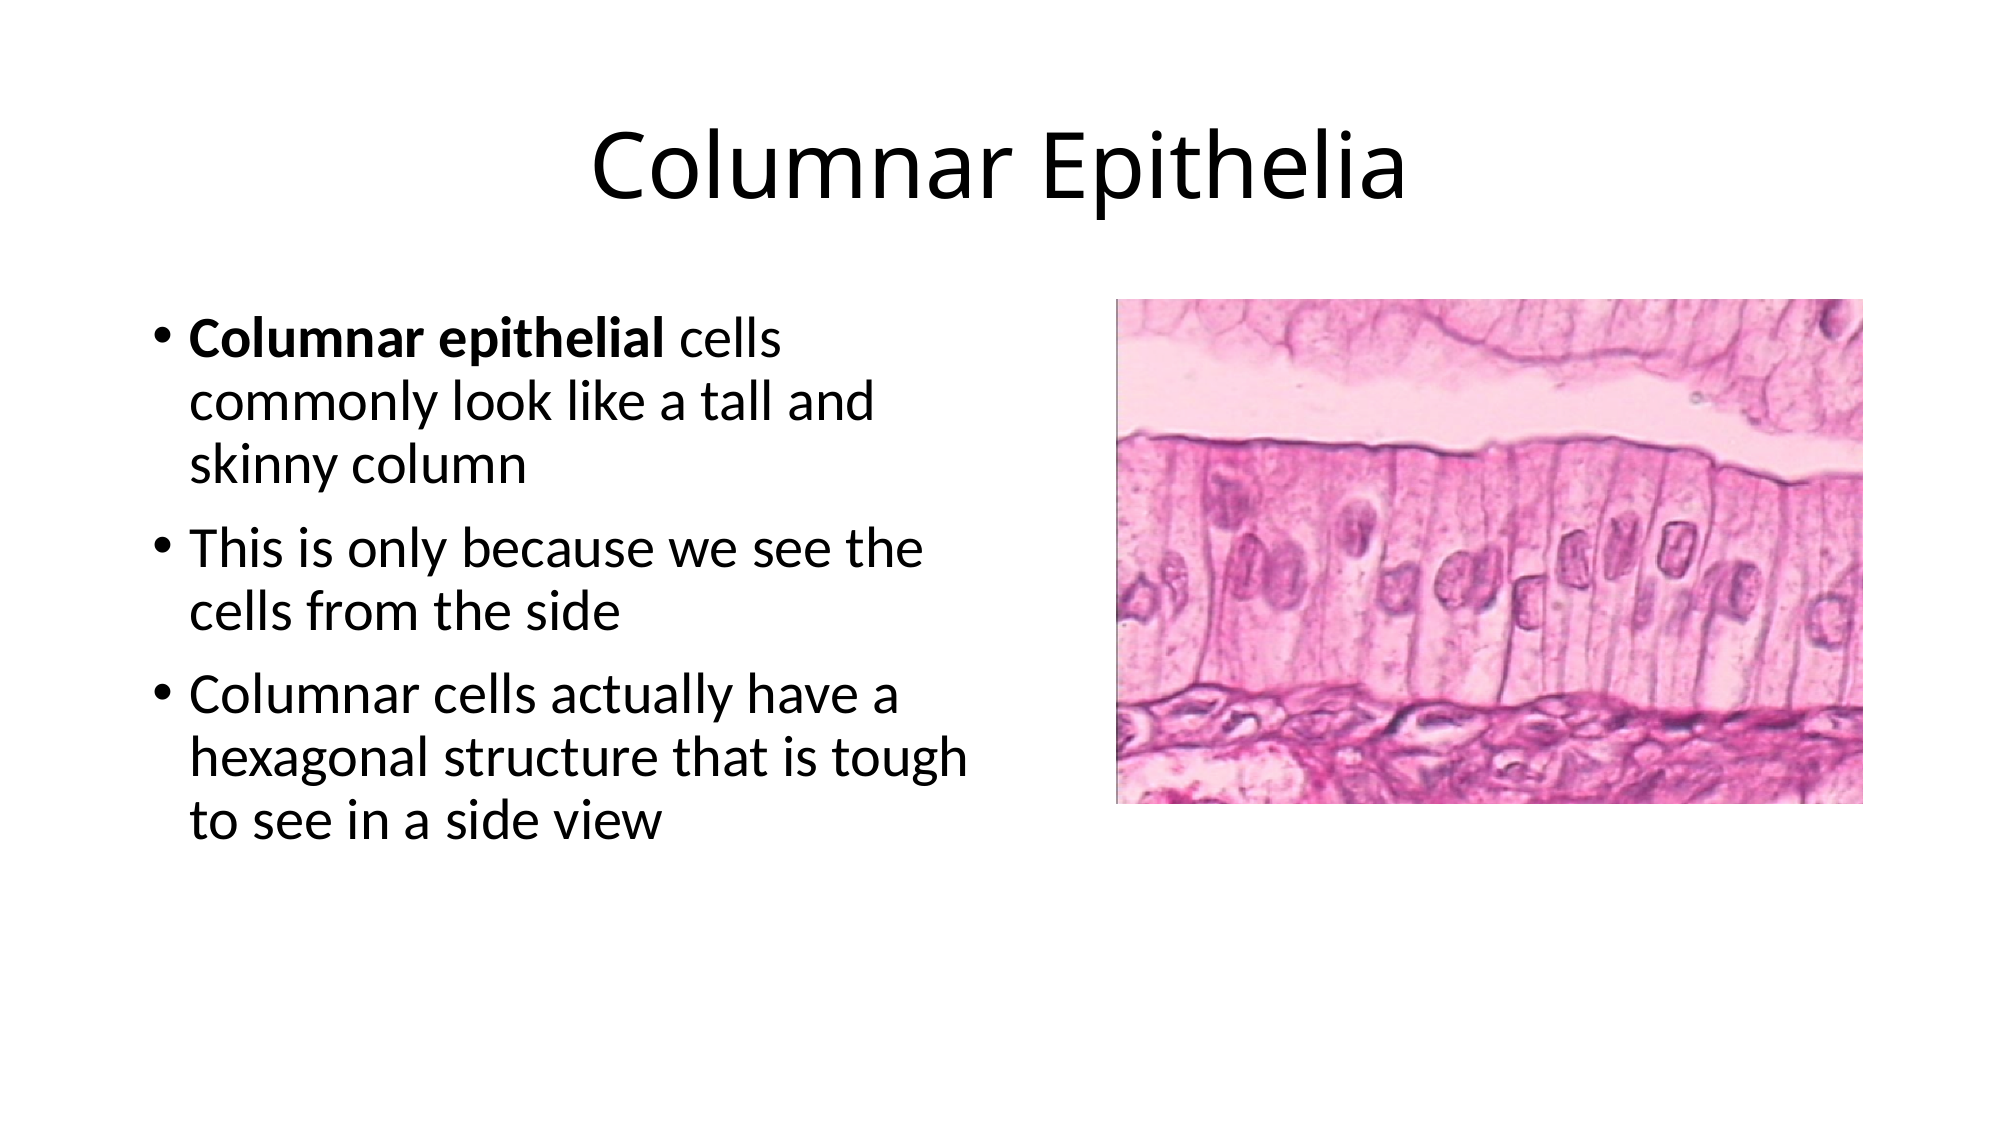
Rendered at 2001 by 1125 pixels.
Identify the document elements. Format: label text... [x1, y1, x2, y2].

list Columnar epithelial cells commonly look like a tall and skinny column This is only because we see the cells from the side Columnar cells actually have a hexagonal structure that is tough to see in a side view [137, 299, 988, 1014]
picture [1116, 299, 1863, 804]
title Columnar Epithelia [137, 59, 1863, 278]
